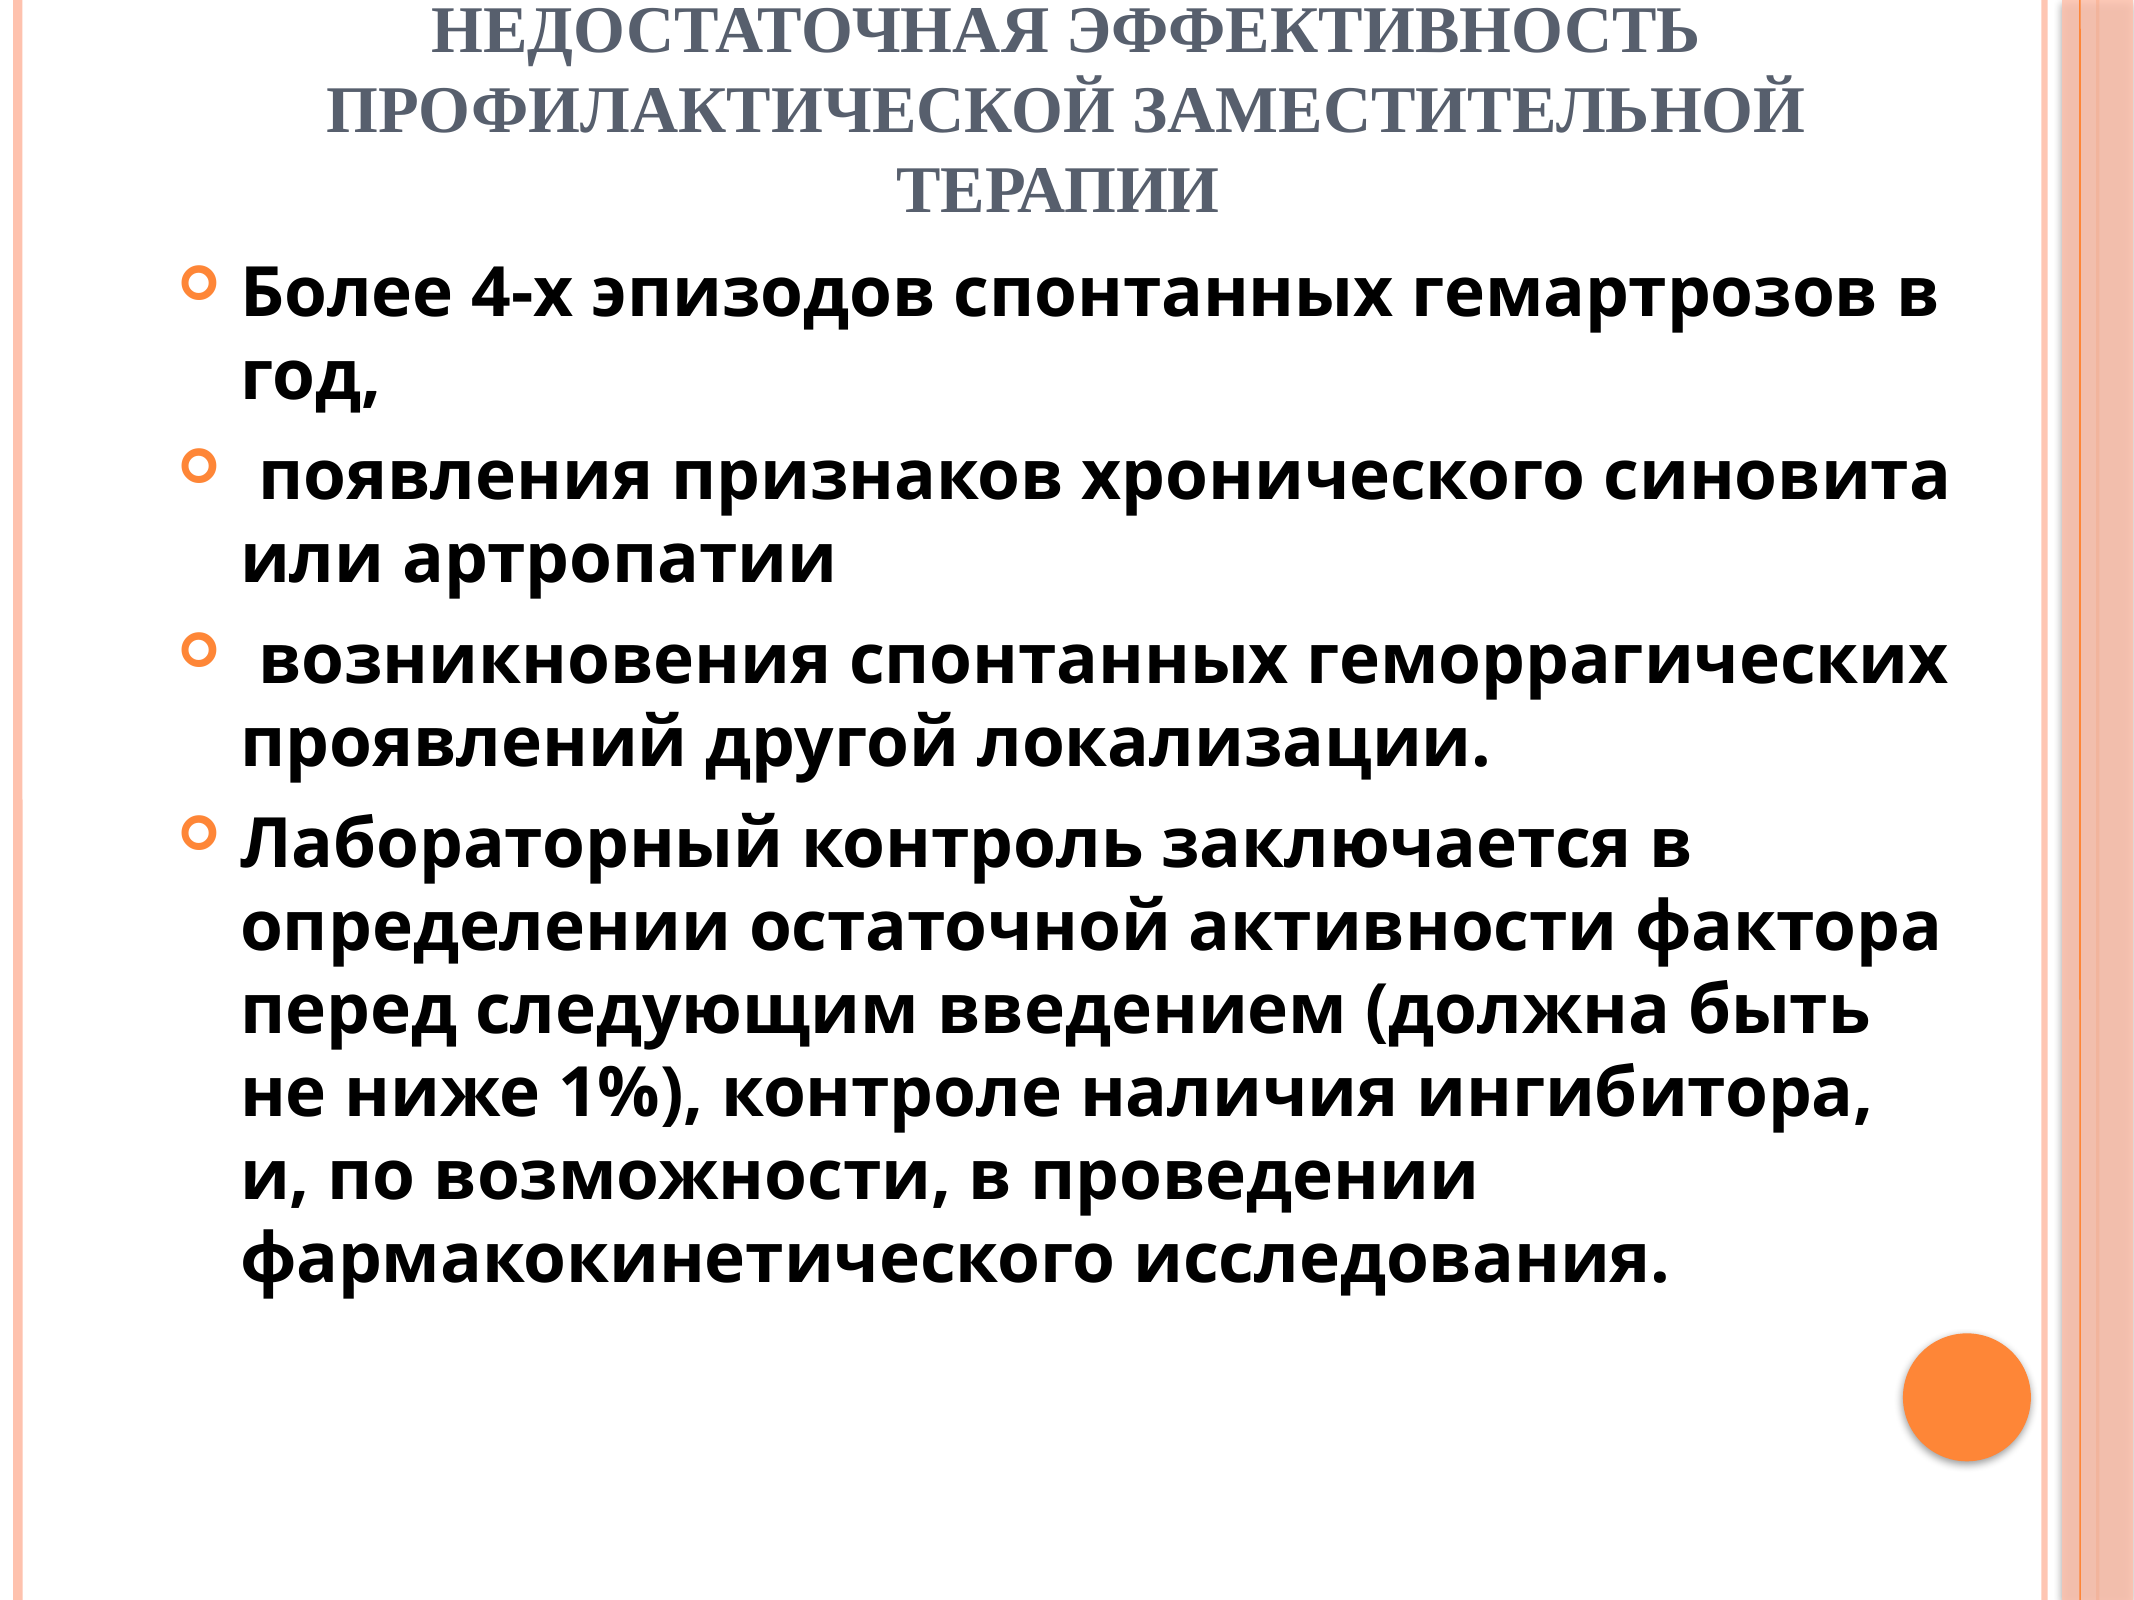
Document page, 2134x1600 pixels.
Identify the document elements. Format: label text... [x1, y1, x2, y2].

title недостаточная эффективность профилактической заместительной терапии [156, 72, 1978, 236]
list Более 4-х эпизодов спонтанных гемартрозов в год, появления признаков хронического синовита или артропатии возникновения спонтанных геморрагических проявлений другой локализации. Лабораторный контроль заключается в определении остаточной активности фактора перед следующим введением (должна быть не ниже 1%), контроле наличия ингибитора, и, по возможности, в проведении фармакокинетического исследования. [156, 236, 1978, 1459]
